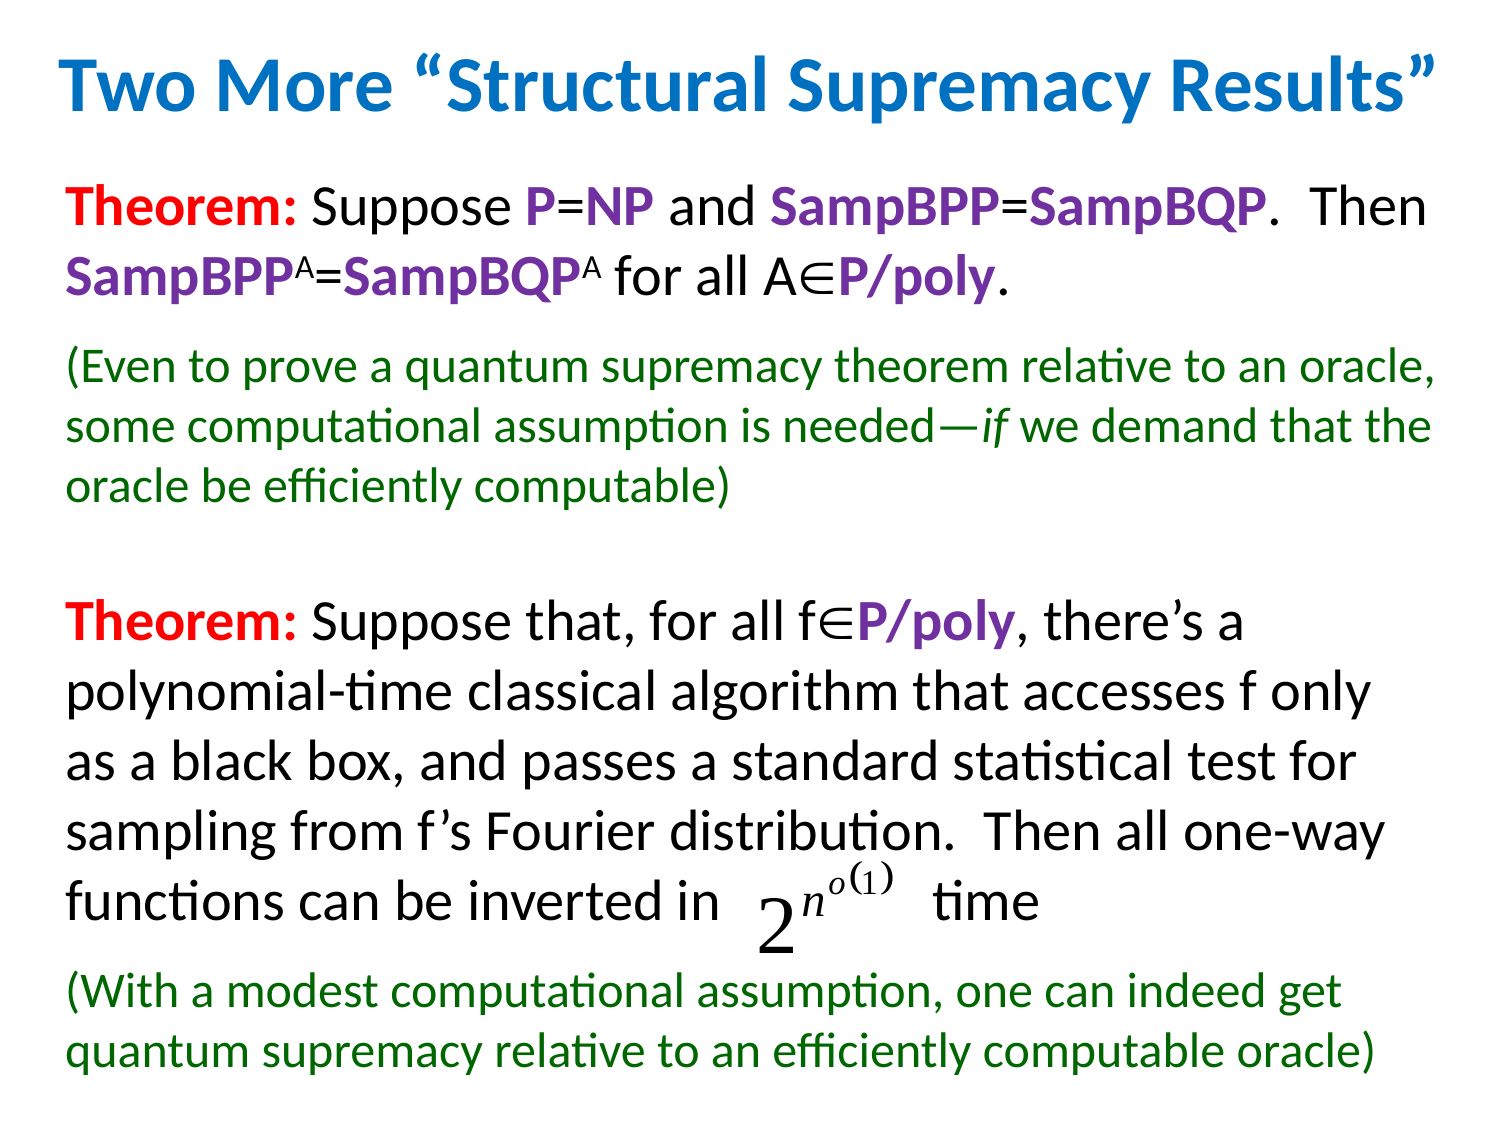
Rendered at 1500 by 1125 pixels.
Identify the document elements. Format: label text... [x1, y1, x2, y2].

text_box Theorem: Suppose that, for all fP/poly, there’s a polynomial-time classical algorithm that accesses f only as a black box, and passes a standard statistical test for sampling from f’s Fourier distribution. Then all one-way functions can be inverted in time (With a modest computational assumption, one can indeed get quantum supremacy relative to an efficiently computable oracle) [50, 574, 1427, 1085]
text_box Two More “Structural Supremacy Results” [24, 24, 1475, 135]
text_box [743, 849, 911, 968]
text_box Theorem: Suppose P=NP and SampBPP=SampBQP. Then SampBPPA=SampBQPA for all AP/poly. (Even to prove a quantum supremacy theorem relative to an oracle, some computational assumption is needed—if we demand that the oracle be efficiently computable) [50, 159, 1475, 520]
